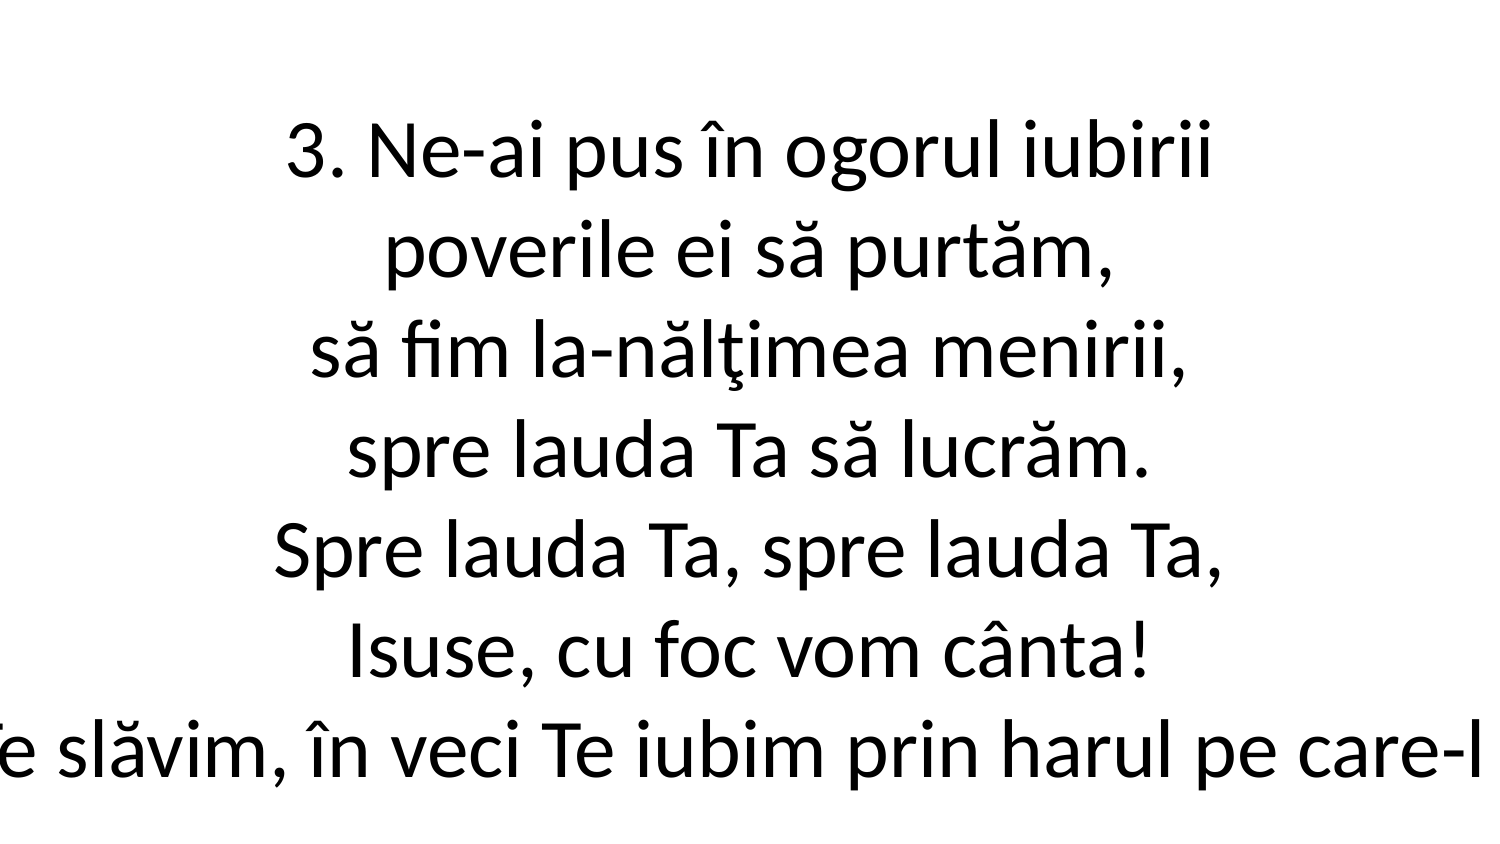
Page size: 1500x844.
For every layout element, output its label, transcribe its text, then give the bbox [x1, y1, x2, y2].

text_box 3. Ne-ai pus în ogorul iubirii poverile ei să purtăm, să fim la-nălţimea menirii, spre lauda Ta să lucrăm. Spre lauda Ta, spre lauda Ta, Isuse, cu foc vom cânta! În veci Te slăvim, în veci Te iubim prin harul pe care-l primim. [0, 42, 1500, 802]
